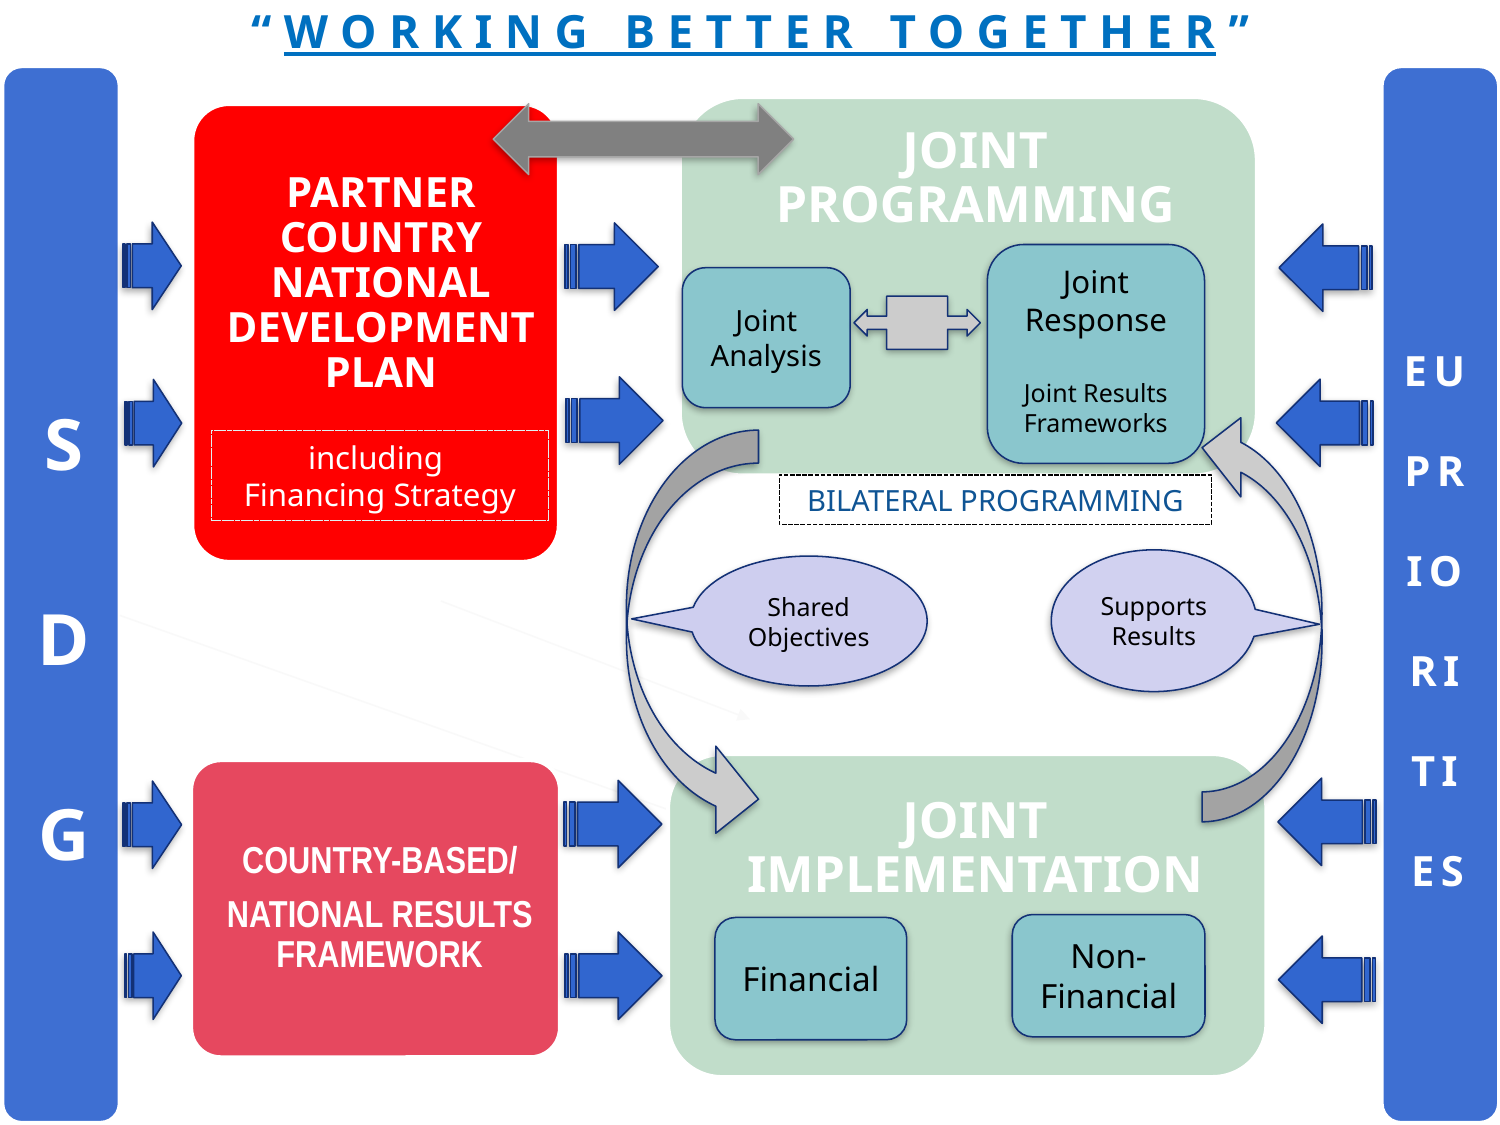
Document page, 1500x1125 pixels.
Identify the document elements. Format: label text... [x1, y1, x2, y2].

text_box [679, 96, 1258, 476]
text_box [1381, 65, 1500, 1124]
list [1, 65, 1380, 1124]
text_box “WORKING BETTER TOGETHER” [0, 0, 1500, 66]
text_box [564, 600, 751, 720]
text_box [191, 91, 560, 1079]
